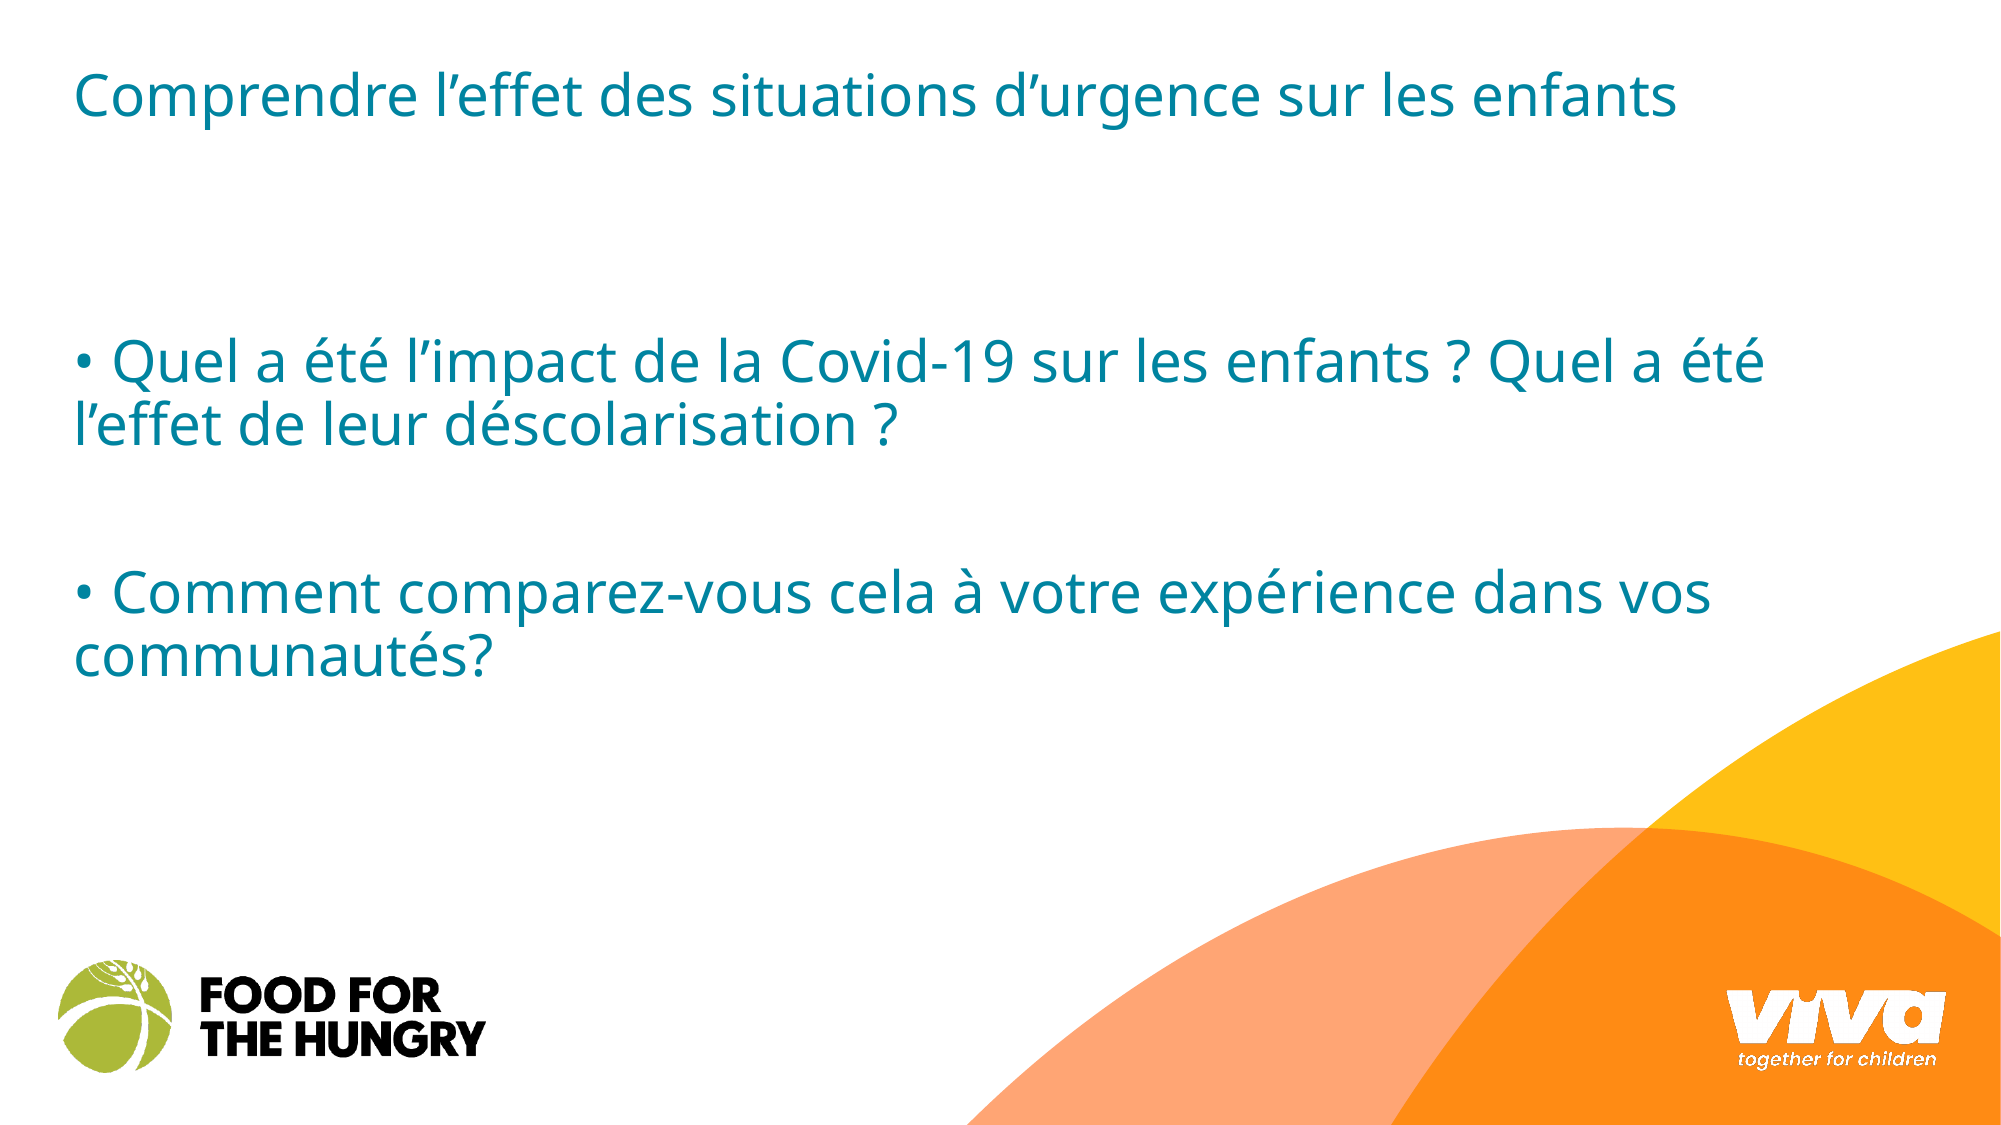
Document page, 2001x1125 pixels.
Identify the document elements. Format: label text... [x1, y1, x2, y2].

list Comprendre l’effet des situations d’urgence sur les enfants [59, 59, 1942, 272]
picture [1672, 936, 2000, 1125]
picture [58, 960, 486, 1073]
list • Quel a été l’impact de la Covid-19 sur les enfants ? Quel a été l’effet de leur déscolarisation ? • Comment comparez-vous cela à votre expérience dans vos communautés? [58, 324, 1941, 937]
